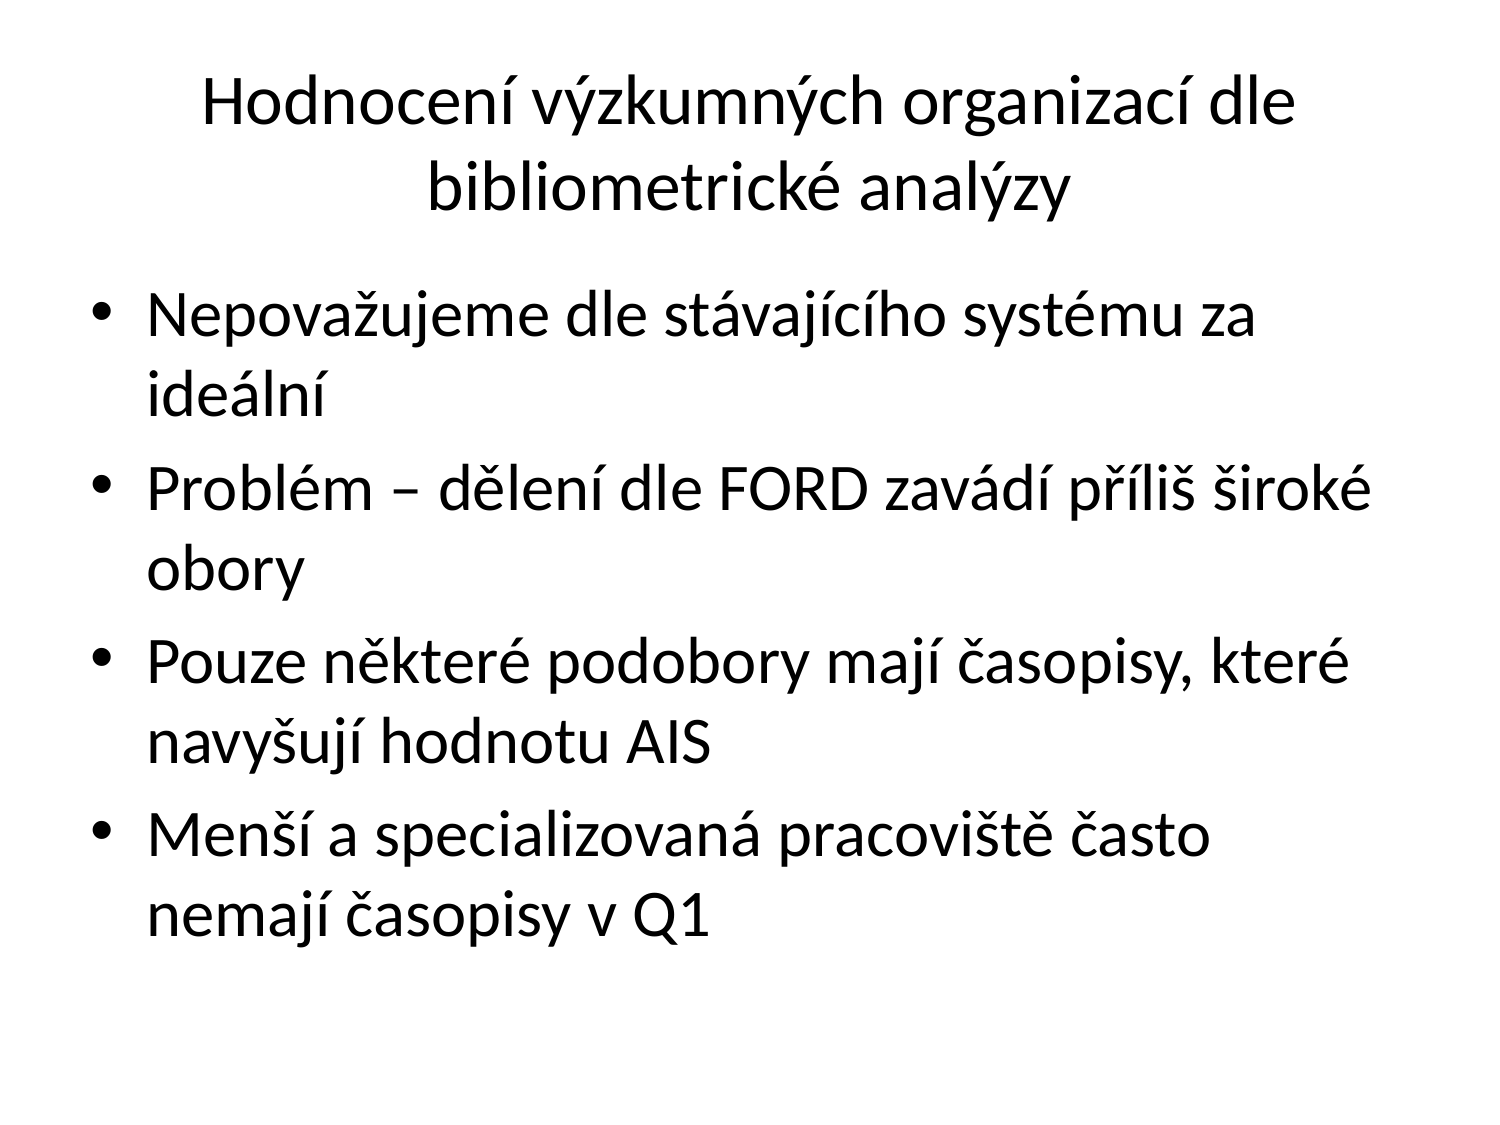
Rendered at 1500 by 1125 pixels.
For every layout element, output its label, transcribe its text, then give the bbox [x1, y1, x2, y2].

title Hodnocení výzkumných organizací dle bibliometrické analýzy [75, 45, 1425, 233]
list Nepovažujeme dle stávajícího systému za ideální Problém – dělení dle FORD zavádí příliš široké obory Pouze některé podobory mají časopisy, které navyšují hodnotu AIS Menší a specializovaná pracoviště často nemají časopisy v Q1 [75, 262, 1425, 1005]
